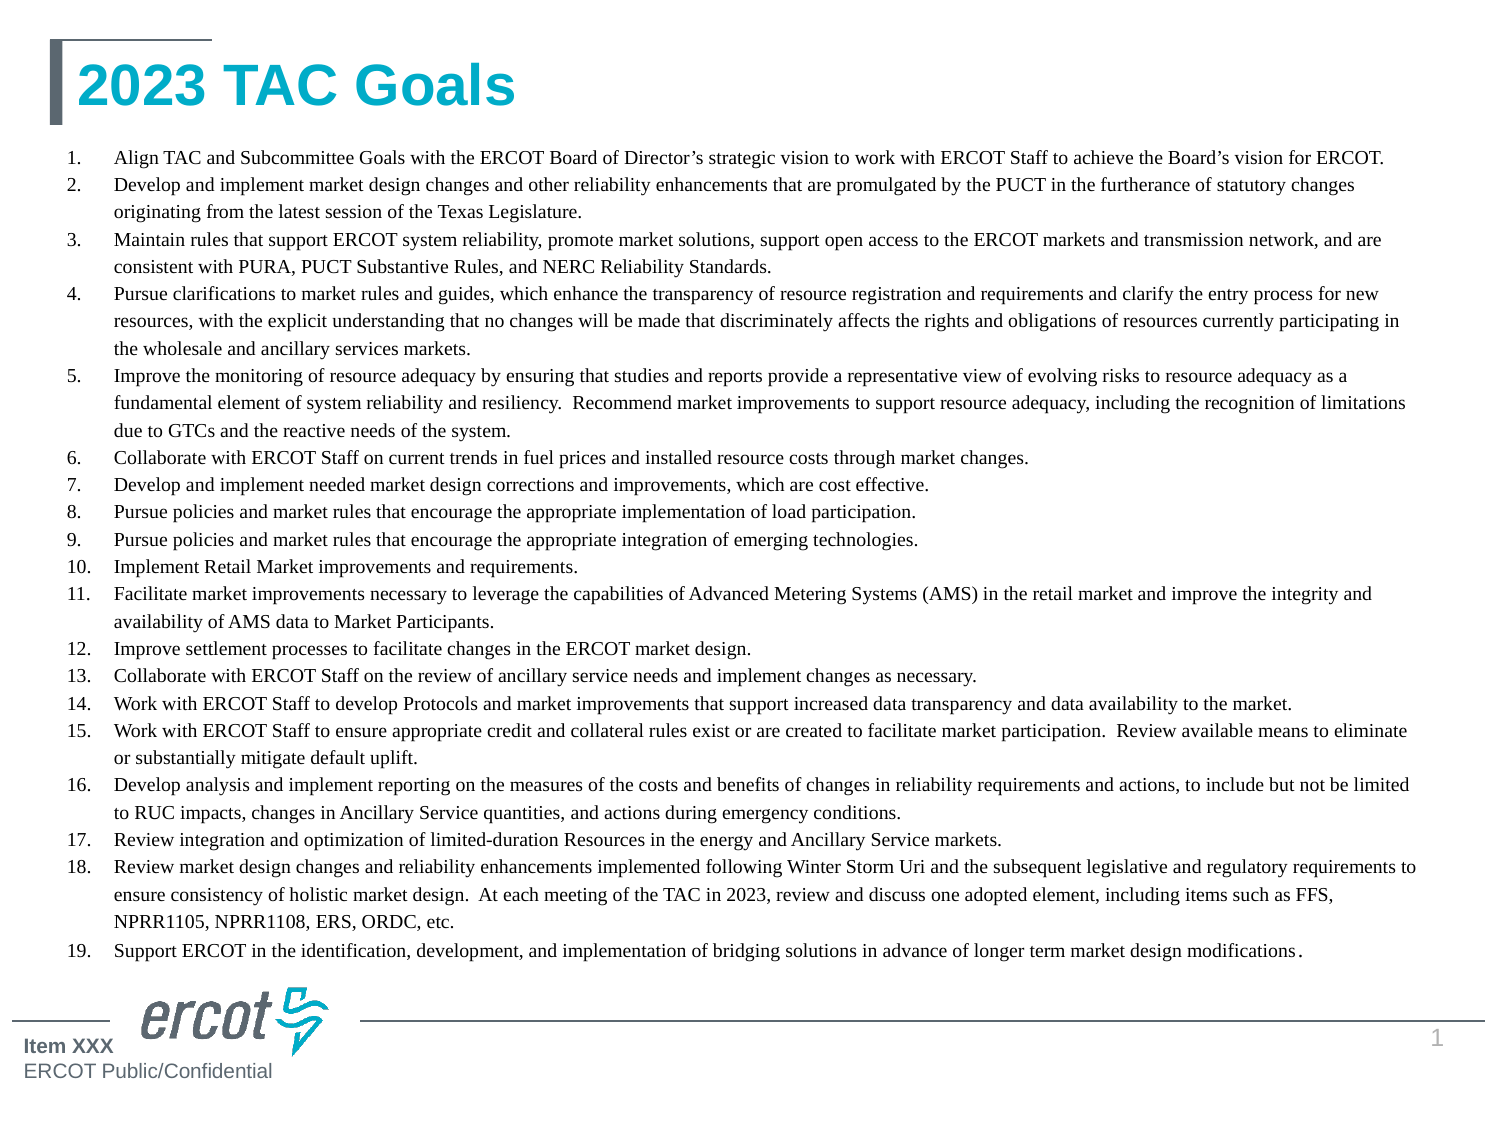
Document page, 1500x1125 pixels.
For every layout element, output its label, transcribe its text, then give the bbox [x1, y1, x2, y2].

text_box Align TAC and Subcommittee Goals with the ERCOT Board of Director’s strategic vision to work with ERCOT Staff to achieve the Board’s vision for ERCOT. Develop and implement market design changes and other reliability enhancements that are promulgated by the PUCT in the furtherance of statutory changes originating from the latest session of the Texas Legislature. Maintain rules that support ERCOT system reliability, promote market solutions, support open access to the ERCOT markets and transmission network, and are consistent with PURA, PUCT Substantive Rules, and NERC Reliability Standards. Pursue clarifications to market rules and guides, which enhance the transparency of resource registration and requirements and clarify the entry process for new resources, with the explicit understanding that no changes will be made that discriminately affects the rights and obligations of resources currently participating in the wholesale and ancillary services markets. Improve the monitoring of resource adequacy by ensuring that studies and reports provide a representative view of evolving risks to resource adequacy as a fundamental element of system reliability and resiliency. Recommend market improvements to support resource adequacy, including the recognition of limitations due to GTCs and the reactive needs of the system. Collaborate with ERCOT Staff on current trends in fuel prices and installed resource costs through market changes. Develop and implement needed market design corrections and improvements, which are cost effective. Pursue policies and market rules that encourage the appropriate implementation of load participation. Pursue policies and market rules that encourage the appropriate integration of emerging technologies. Implement Retail Market improvements and requirements. Facilitate market improvements necessary to leverage the capabilities of Advanced Metering Systems (AMS) in the retail market and improve the integrity and availability of AMS data to Market Participants. Improve settlement processes to facilitate changes in the ERCOT market design. Collaborate with ERCOT Staff on the review of ancillary service needs and implement changes as necessary. Work with ERCOT Staff to develop Protocols and market improvements that support increased data transparency and data availability to the market. Work with ERCOT Staff to ensure appropriate credit and collateral rules exist or are created to facilitate market participation. Review available means to eliminate or substantially mitigate default uplift. Develop analysis and implement reporting on the measures of the costs and benefits of changes in reliability requirements and actions, to include but not be limited to RUC impacts, changes in Ancillary Service quantities, and actions during emergency conditions. Review integration and optimization of limited-duration Resources in the energy and Ancillary Service markets. Review market design changes and reliability enhancements implemented following Winter Storm Uri and the subsequent legislative and regulatory requirements to ensure consistency of holistic market design. At each meeting of the TAC in 2023, review and discuss one adopted element, including items such as FFS, NPRR1105, NPRR1108, ERS, ORDC, etc. Support ERCOT in the identification, development, and implementation of bridging solutions in advance of longer term market design modifications. [52, 133, 1438, 1125]
slide_number 1 [1438, 1012, 1488, 1062]
title 2023 TAC Goals [62, 39, 1450, 134]
